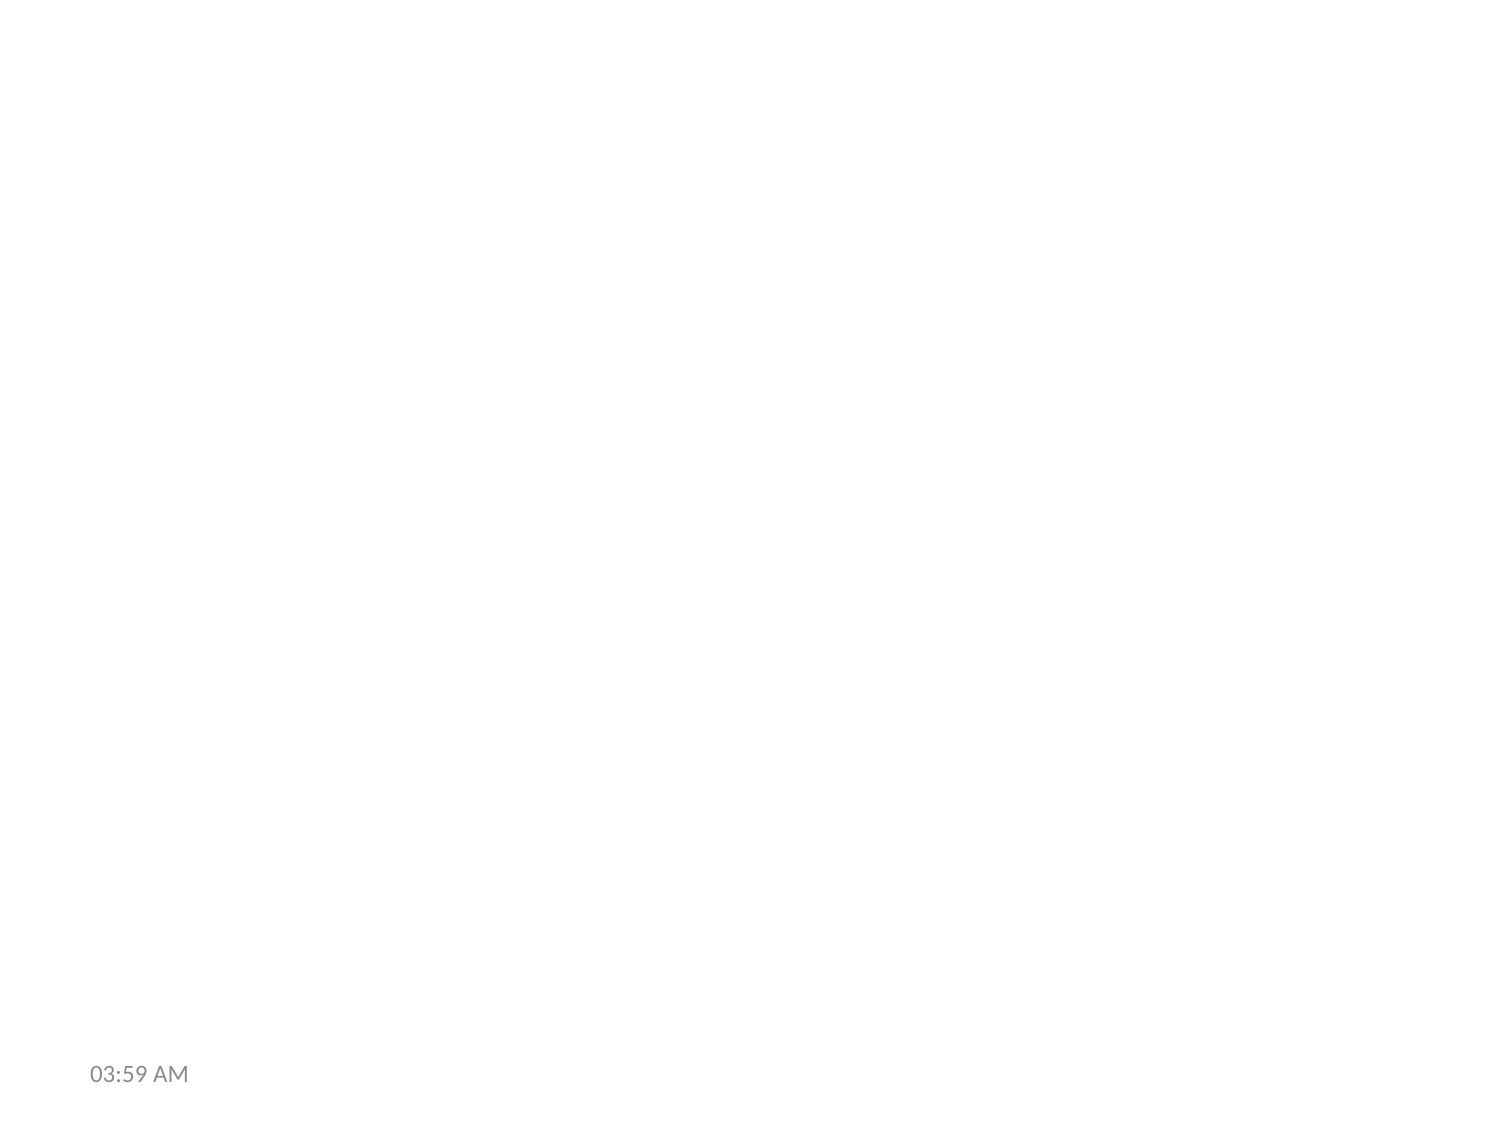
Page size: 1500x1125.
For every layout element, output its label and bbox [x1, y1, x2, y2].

slide_number [75, 1042, 425, 1103]
